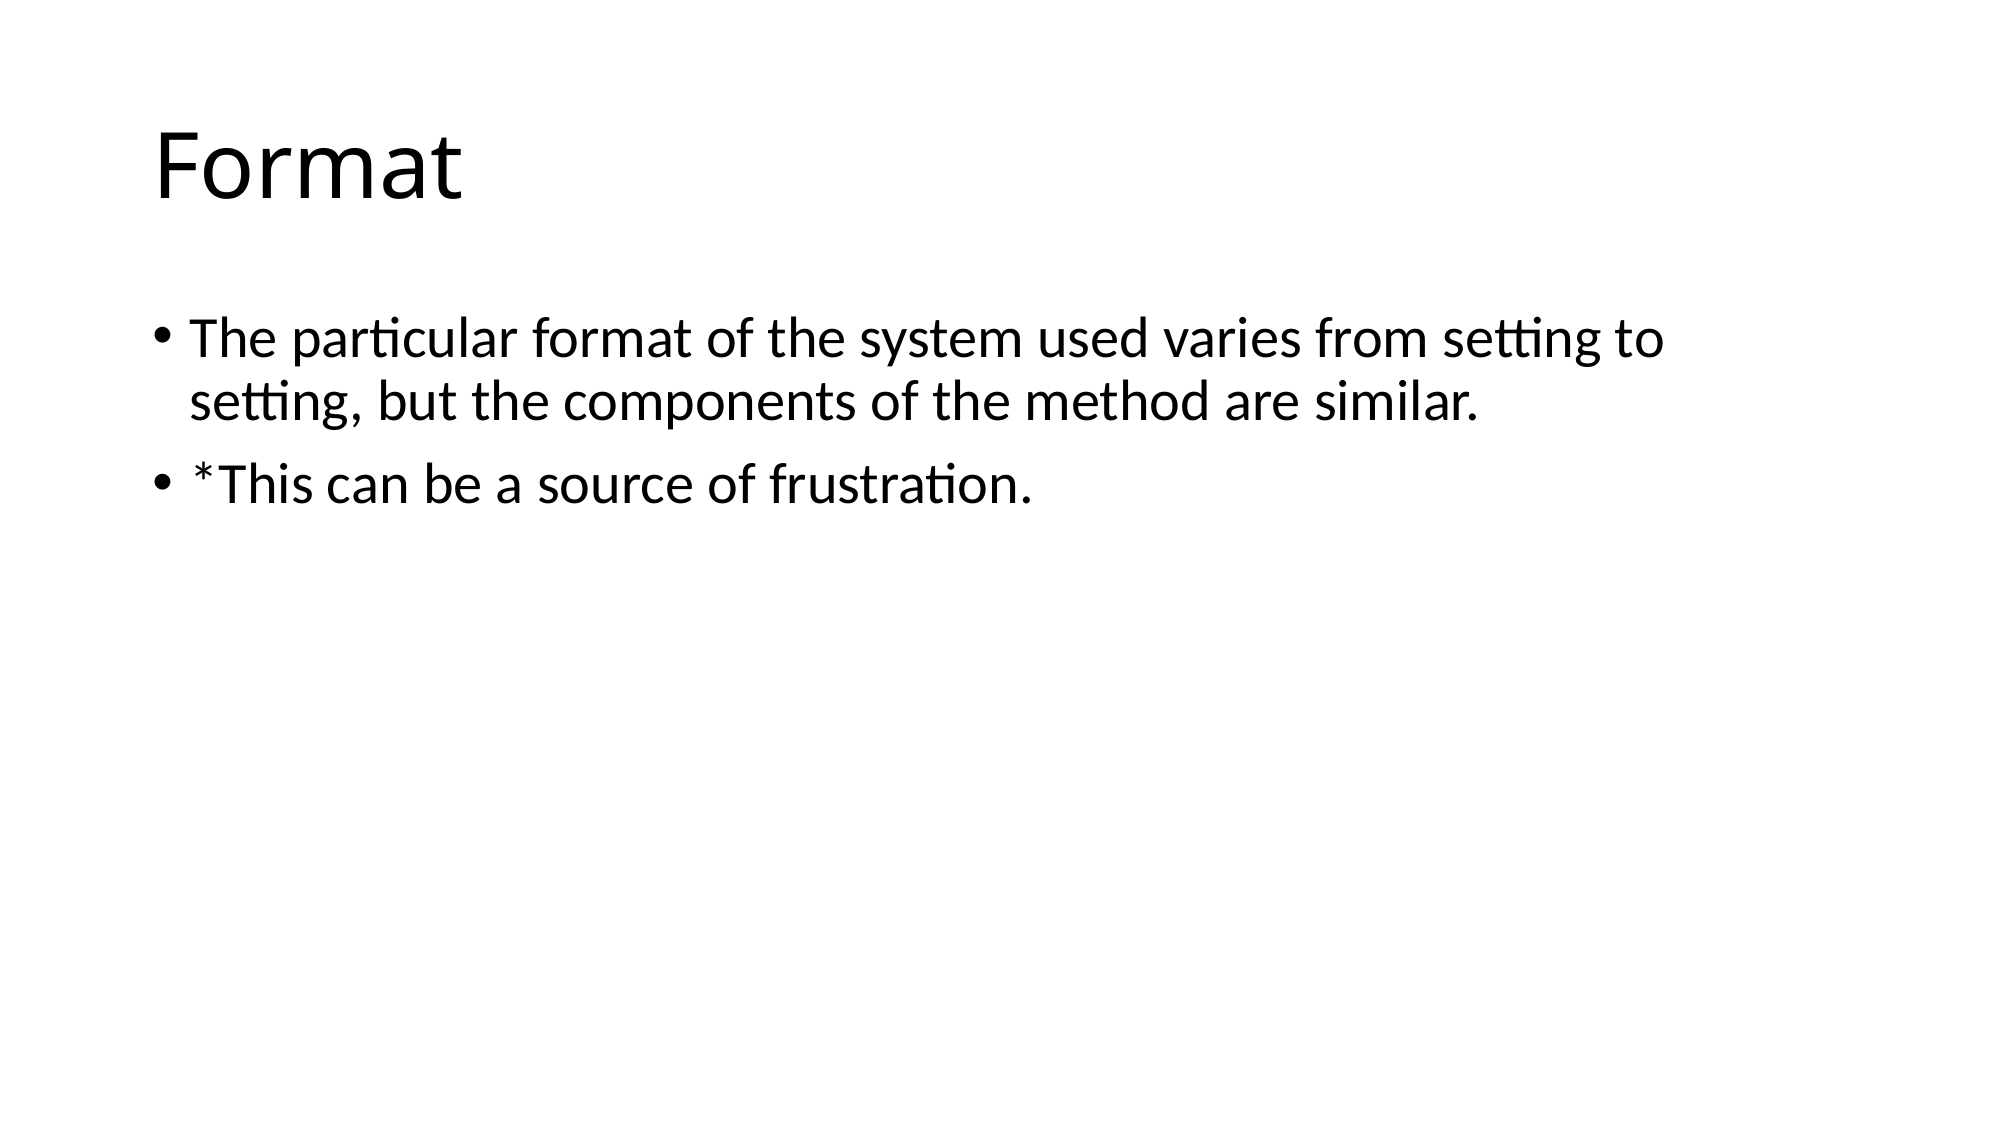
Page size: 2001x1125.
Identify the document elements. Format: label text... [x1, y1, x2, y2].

list The particular format of the system used varies from setting to setting, but the components of the method are similar. *This can be a source of frustration. [137, 299, 1863, 1014]
title Format [137, 59, 1863, 278]
